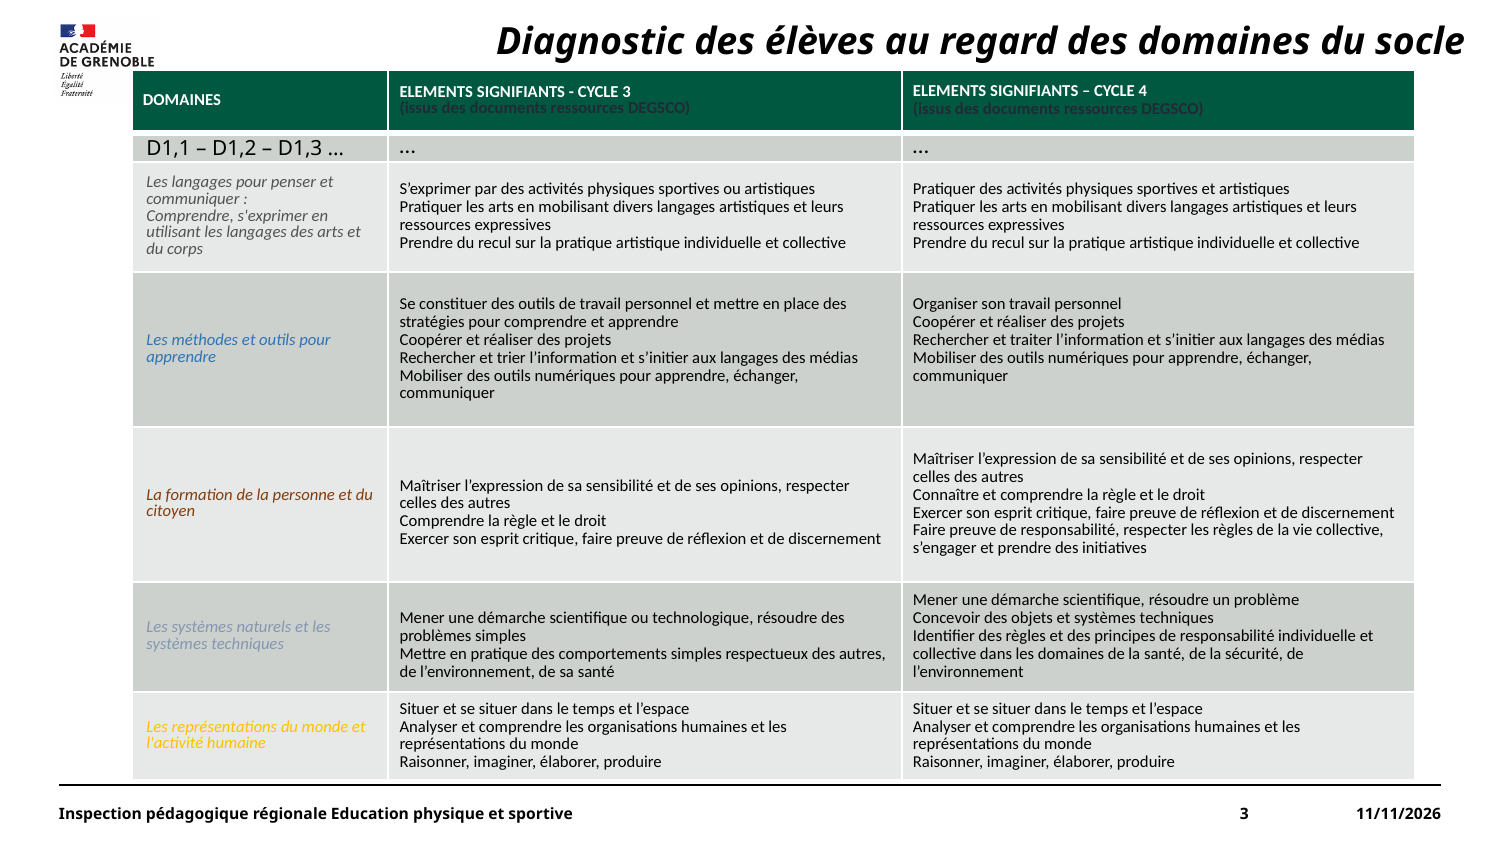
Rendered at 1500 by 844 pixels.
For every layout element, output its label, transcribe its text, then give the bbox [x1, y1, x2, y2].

table_cell Se constituer des outils de travail personnel et mettre en place des stratégies pour comprendre et apprendre Coopérer et réaliser des projets Rechercher et trier l’information et s’initier aux langages des médias Mobiliser des outils numériques pour apprendre, échanger, communiquer [389, 273, 901, 426]
table_cell Les méthodes et outils pour apprendre [133, 273, 387, 426]
table_cell Mener une démarche scientifique, résoudre un problème Concevoir des objets et systèmes techniques Identifier des règles et des principes de responsabilité individuelle et collective dans les domaines de la santé, de la sécurité, de l’environnement [903, 583, 1414, 691]
table_cell Mener une démarche scientifique ou technologique, résoudre des problèmes simples Mettre en pratique des comportements simples respectueux des autres, de l’environnement, de sa santé [389, 583, 901, 691]
table_cell Organiser son travail personnel Coopérer et réaliser des projets Rechercher et traiter l’information et s’initier aux langages des médias Mobiliser des outils numériques pour apprendre, échanger, communiquer [903, 273, 1414, 426]
slide_number 3 [1027, 784, 1249, 844]
title Diagnostic des élèves au regard des domaines du socle [496, 21, 1475, 105]
table_cell Situer et se situer dans le temps et l’espace Analyser et comprendre les organisations humaines et les représentations du monde Raisonner, imaginer, élaborer, produire [389, 693, 901, 779]
table_cell La formation de la personne et du citoyen [133, 428, 387, 581]
table_cell Situer et se situer dans le temps et l’espace Analyser et comprendre les organisations humaines et les représentations du monde Raisonner, imaginer, élaborer, produire [903, 693, 1414, 779]
table_cell Maîtriser l’expression de sa sensibilité et de ses opinions, respecter celles des autres Comprendre la règle et le droit Exercer son esprit critique, faire preuve de réflexion et de discernement [389, 428, 901, 581]
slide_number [1249, 784, 1441, 844]
table_cell Les langages pour penser et communiquer : Comprendre, s'exprimer en utilisant les langages des arts et du corps [133, 163, 387, 271]
table_cell Pratiquer des activités physiques sportives et artistiques Pratiquer les arts en mobilisant divers langages artistiques et leurs ressources expressives Prendre du recul sur la pratique artistique individuelle et collective [903, 163, 1414, 271]
table_cell … [903, 136, 1414, 161]
footer Inspection pédagogique régionale Education physique et sportive [59, 784, 1027, 844]
picture [53, 18, 160, 102]
table_cell D1,1 – D1,2 – D1,3 … [133, 136, 387, 161]
table_cell Maîtriser l’expression de sa sensibilité et de ses opinions, respecter celles des autres Connaître et comprendre la règle et le droit Exercer son esprit critique, faire preuve de réflexion et de discernement Faire preuve de responsabilité, respecter les règles de la vie collective, s’engager et prendre des initiatives [903, 428, 1414, 581]
table_cell Les représentations du monde et l'activité humaine [133, 693, 387, 779]
table_header ELEMENTS SIGNIFIANTS – CYCLE 4 (issus des documents ressources DEGSCO) [903, 71, 1414, 130]
table_cell … [389, 136, 901, 161]
table_header ELEMENTS SIGNIFIANTS - CYCLE 3 (issus des documents ressources DEGSCO) [389, 71, 901, 130]
table_header DOMAINES [133, 71, 387, 130]
table_cell S’exprimer par des activités physiques sportives ou artistiques Pratiquer les arts en mobilisant divers langages artistiques et leurs ressources expressives Prendre du recul sur la pratique artistique individuelle et collective [389, 163, 901, 271]
table_cell Les systèmes naturels et les systèmes techniques [133, 583, 387, 691]
